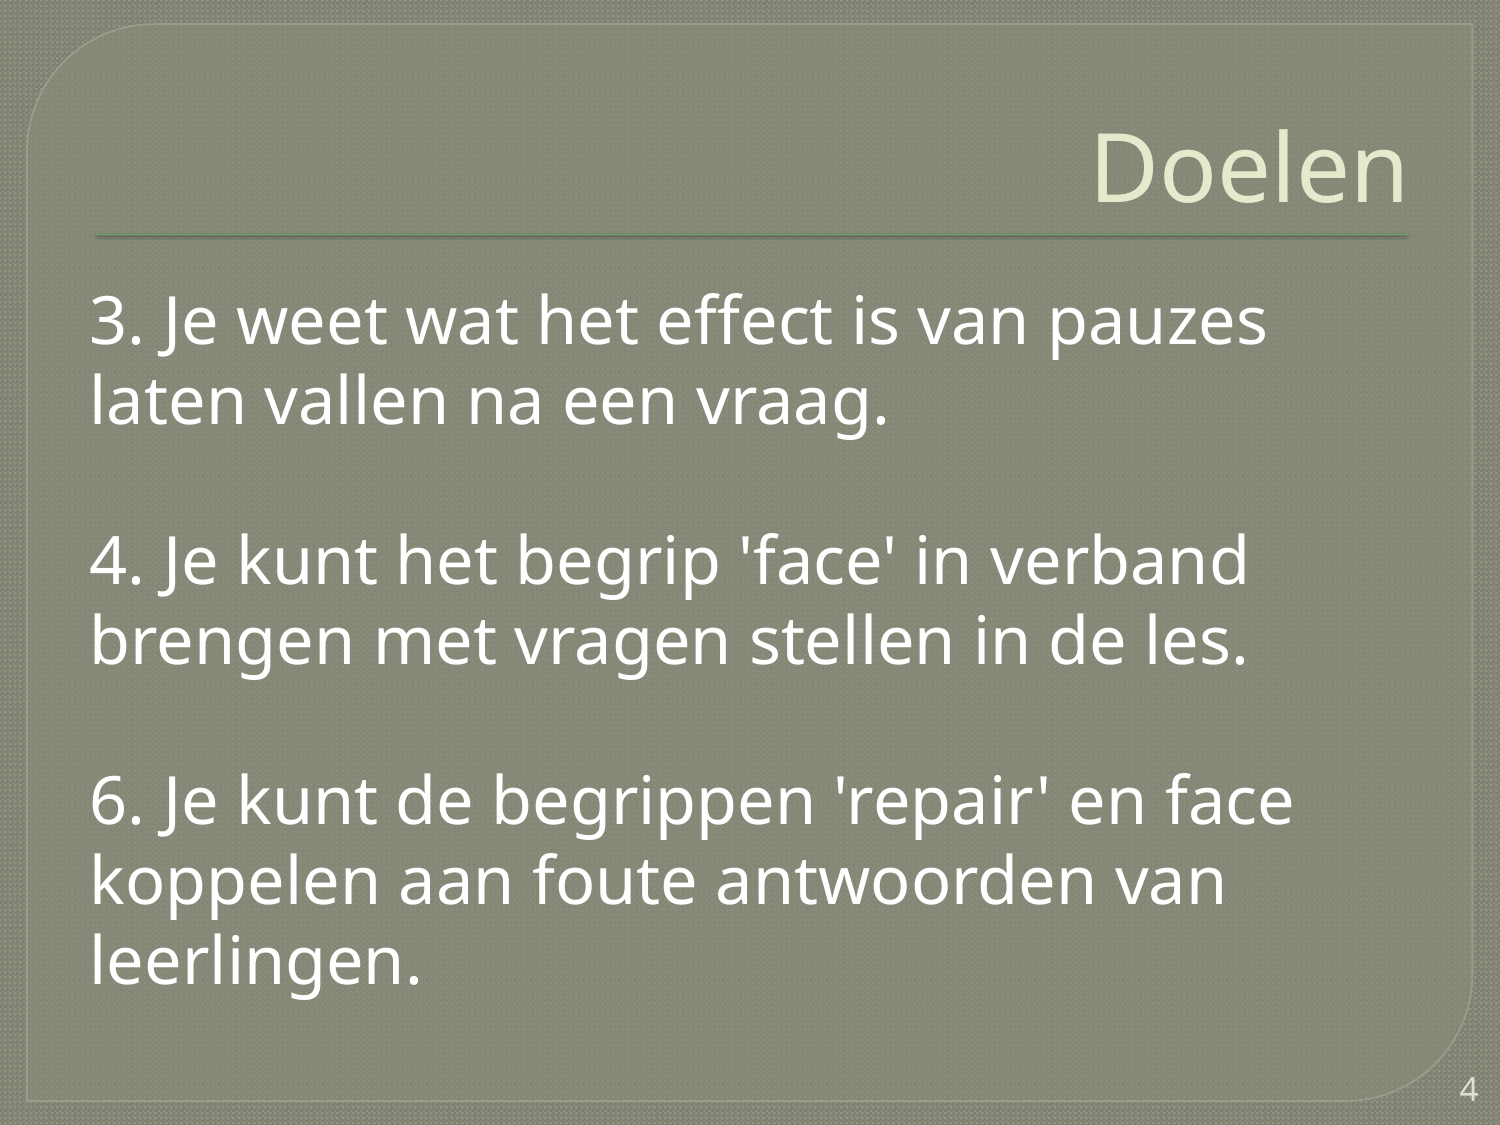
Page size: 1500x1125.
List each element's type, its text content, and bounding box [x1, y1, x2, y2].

title Doelen [75, 41, 1425, 230]
list 3. Je weet wat het effect is van pauzes laten vallen na een vraag. 4. Je kunt het begrip 'face' in verband brengen met vragen stellen in de les. 6. Je kunt de begrippen 'repair' en face koppelen aan foute antwoorden van leerlingen. [75, 270, 1425, 1013]
slide_number 4 [1417, 1068, 1494, 1114]
